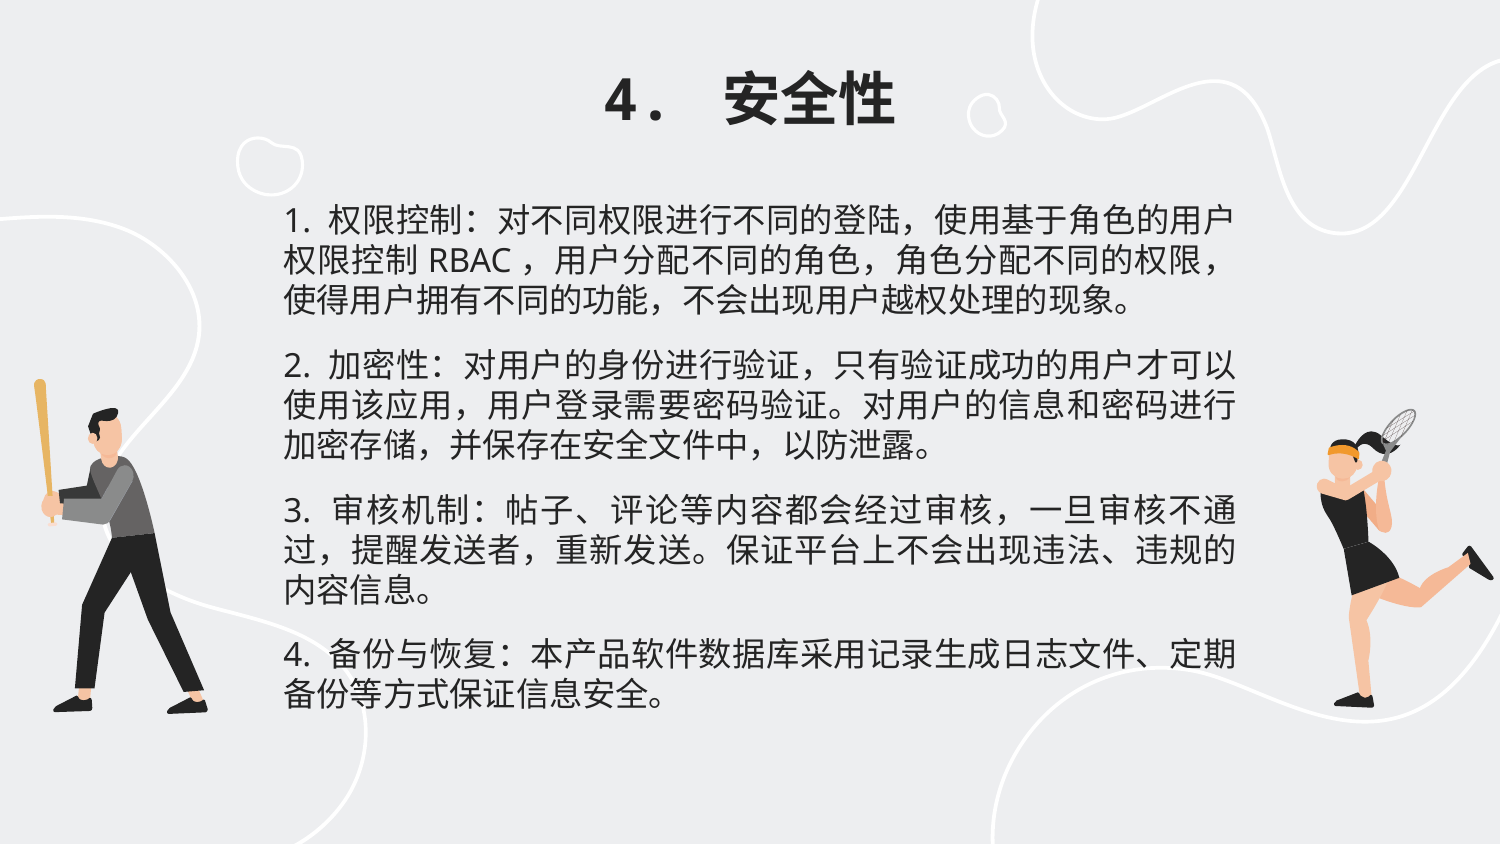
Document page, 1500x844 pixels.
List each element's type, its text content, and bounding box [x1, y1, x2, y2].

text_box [32, 378, 209, 715]
subtitle 4. 安全性 [350, 27, 1150, 167]
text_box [1315, 408, 1495, 708]
text_box 1. 权限控制：对不同权限进行不同的登陆，使用基于角色的用户权限控制RBAC，用户分配不同的角色，角色分配不同的权限，使得用户拥有不同的功能，不会出现用户越权处理的现象。 2. 加密性：对用户的身份进行验证，只有验证成功的用户才可以使用该应用，用户登录需要密码验证。对用户的信息和密码进行加密存储，并保存在安全文件中，以防泄露。 3. 审核机制：帖子、评论等内容都会经过审核，一旦审核不通过，提醒发送者，重新发送。保证平台上不会出现违法、违规的内容信息。 4. 备份与恢复：本产品软件数据库采用记录生成日志文件、定期备份等方式保证信息安全。 [268, 184, 1252, 443]
